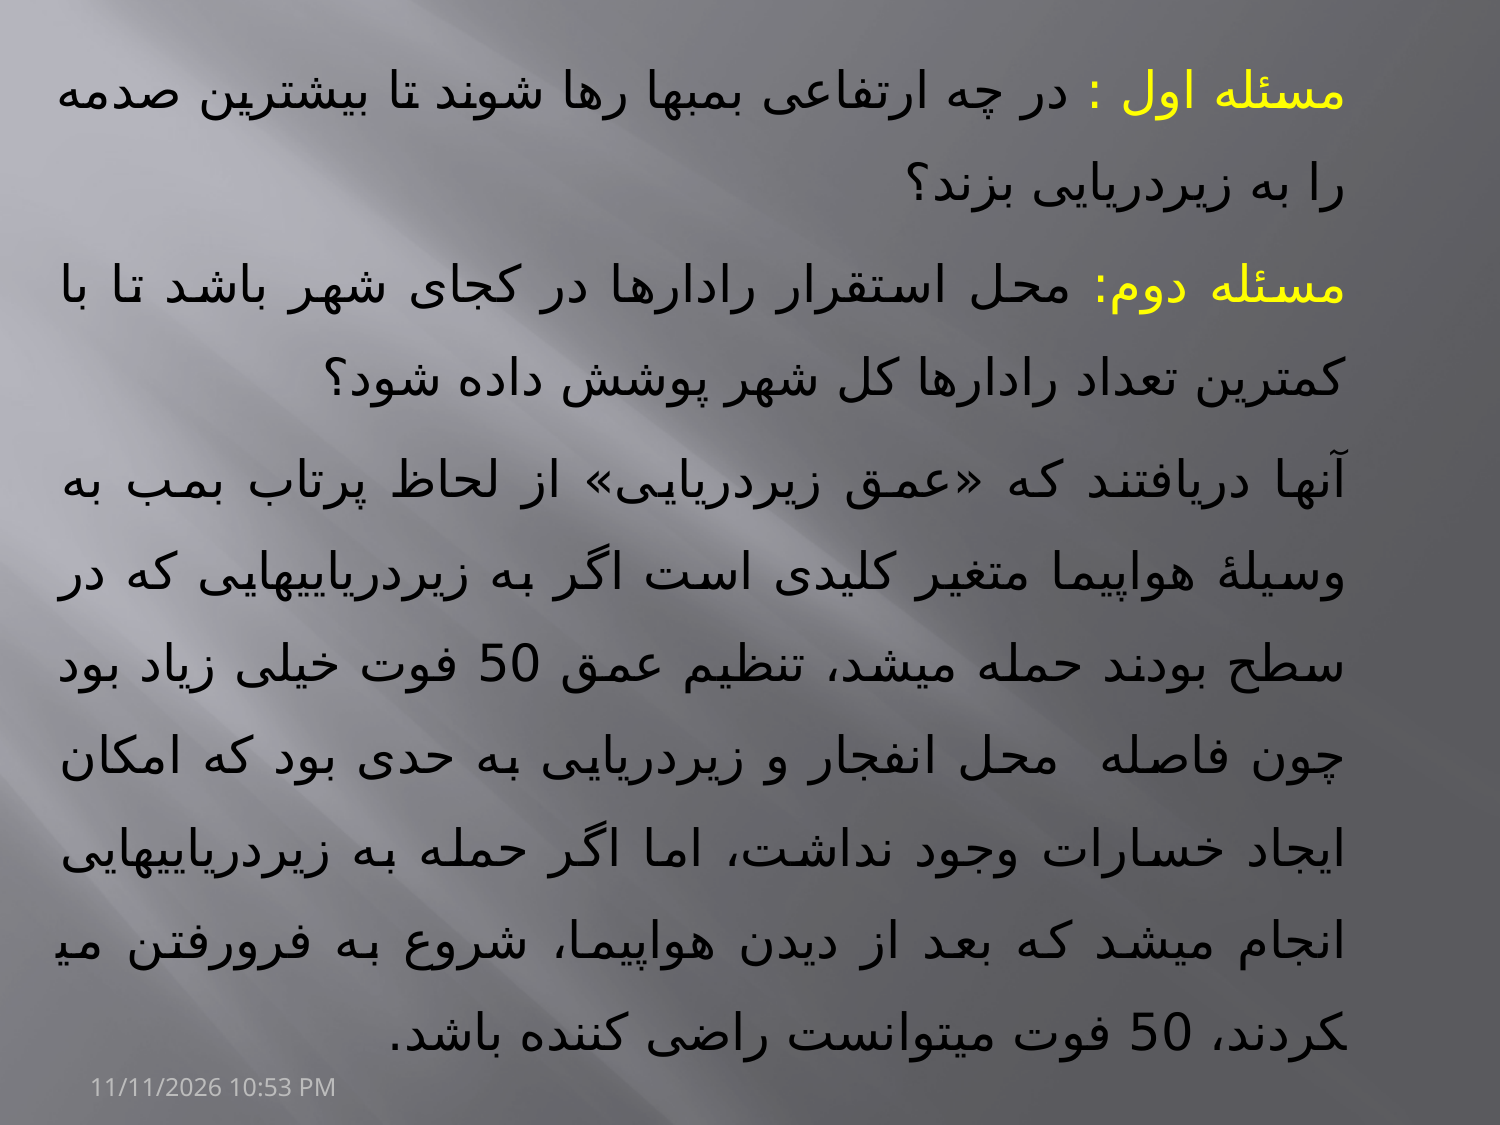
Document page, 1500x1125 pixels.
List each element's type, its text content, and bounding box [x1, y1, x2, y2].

list مسئله اول : در چه ارتفاعی بمب­ها رها شوند تا بیشترین صدمه را به زیردریایی بزند؟ مسئله دوم: محل استقرار رادارها در کجای شهر باشد تا با کمترین تعداد رادارها کل شهر پوشش داده شود؟ آنها دریافتند که «عمق زیردریایی» از لحاظ پرتاب بمب به وسیلۀ هواپیما متغیر کلیدی است اگر به زیردریایی­هایی که در سطح بودند حمله می­شد، تنظیم عمق 50 فوت خیلی زیاد بود چون فاصله محل انفجار و زیردریایی به حدی بود که امکان ایجاد خسارات وجود نداشت، اما اگر حمله به زیردریایی­هایی انجام می­شد که بعد از دیدن هواپیما، شروع به فرورفتن می­کردند، 50 فوت می­توانست راضی کننده باشد. [41, 19, 1447, 1083]
slide_number 20/مارس/1 [75, 1052, 425, 1113]
